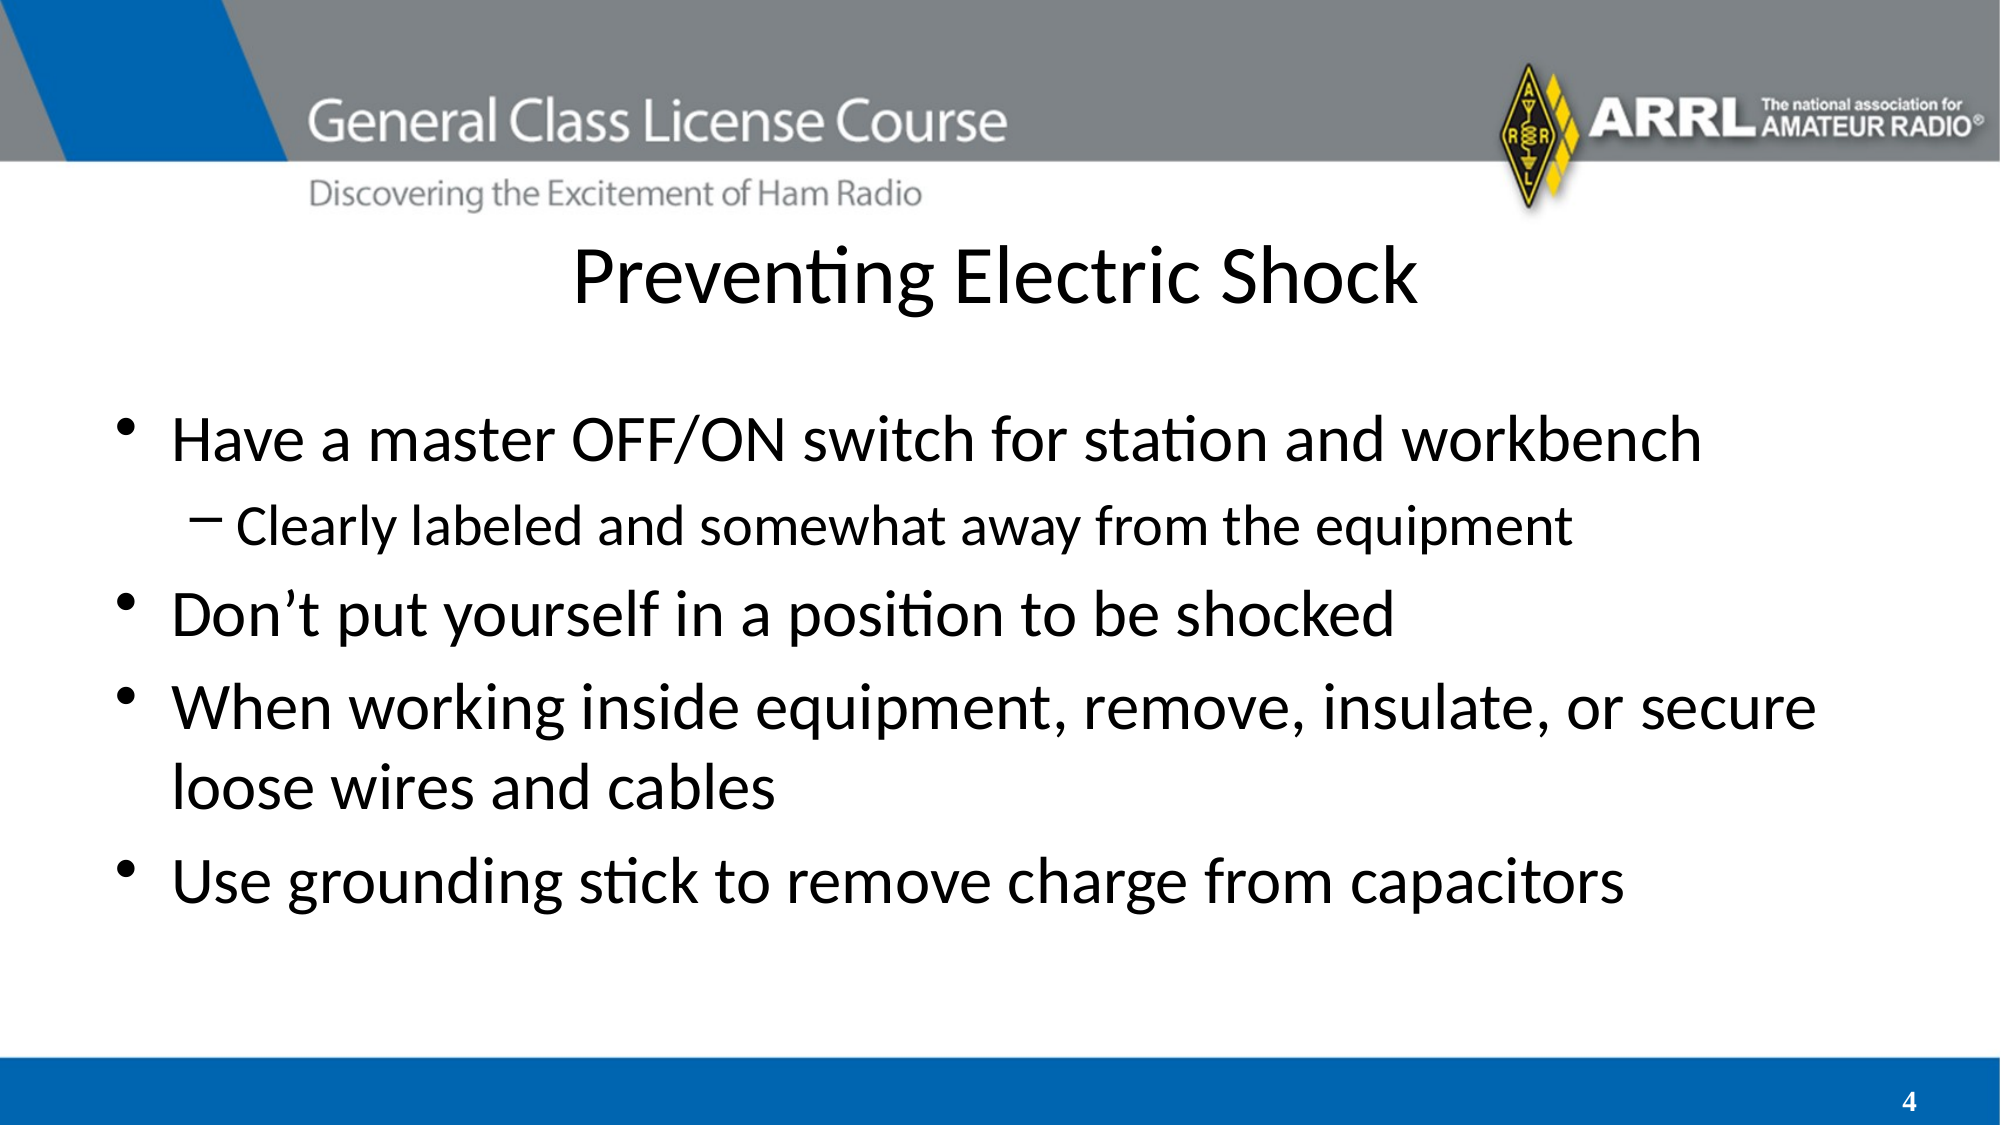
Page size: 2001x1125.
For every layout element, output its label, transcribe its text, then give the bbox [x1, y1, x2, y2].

picture [0, 0, 2001, 1125]
title Preventing Electric Shock [96, 212, 1897, 356]
list Have a master OFF/ON switch for station and workbench Clearly labeled and somewhat away from the equipment Don’t put yourself in a position to be shocked When working inside equipment, remove, insulate, or secure loose wires and cables Use grounding stick to remove charge from capacitors [99, 387, 1900, 1075]
